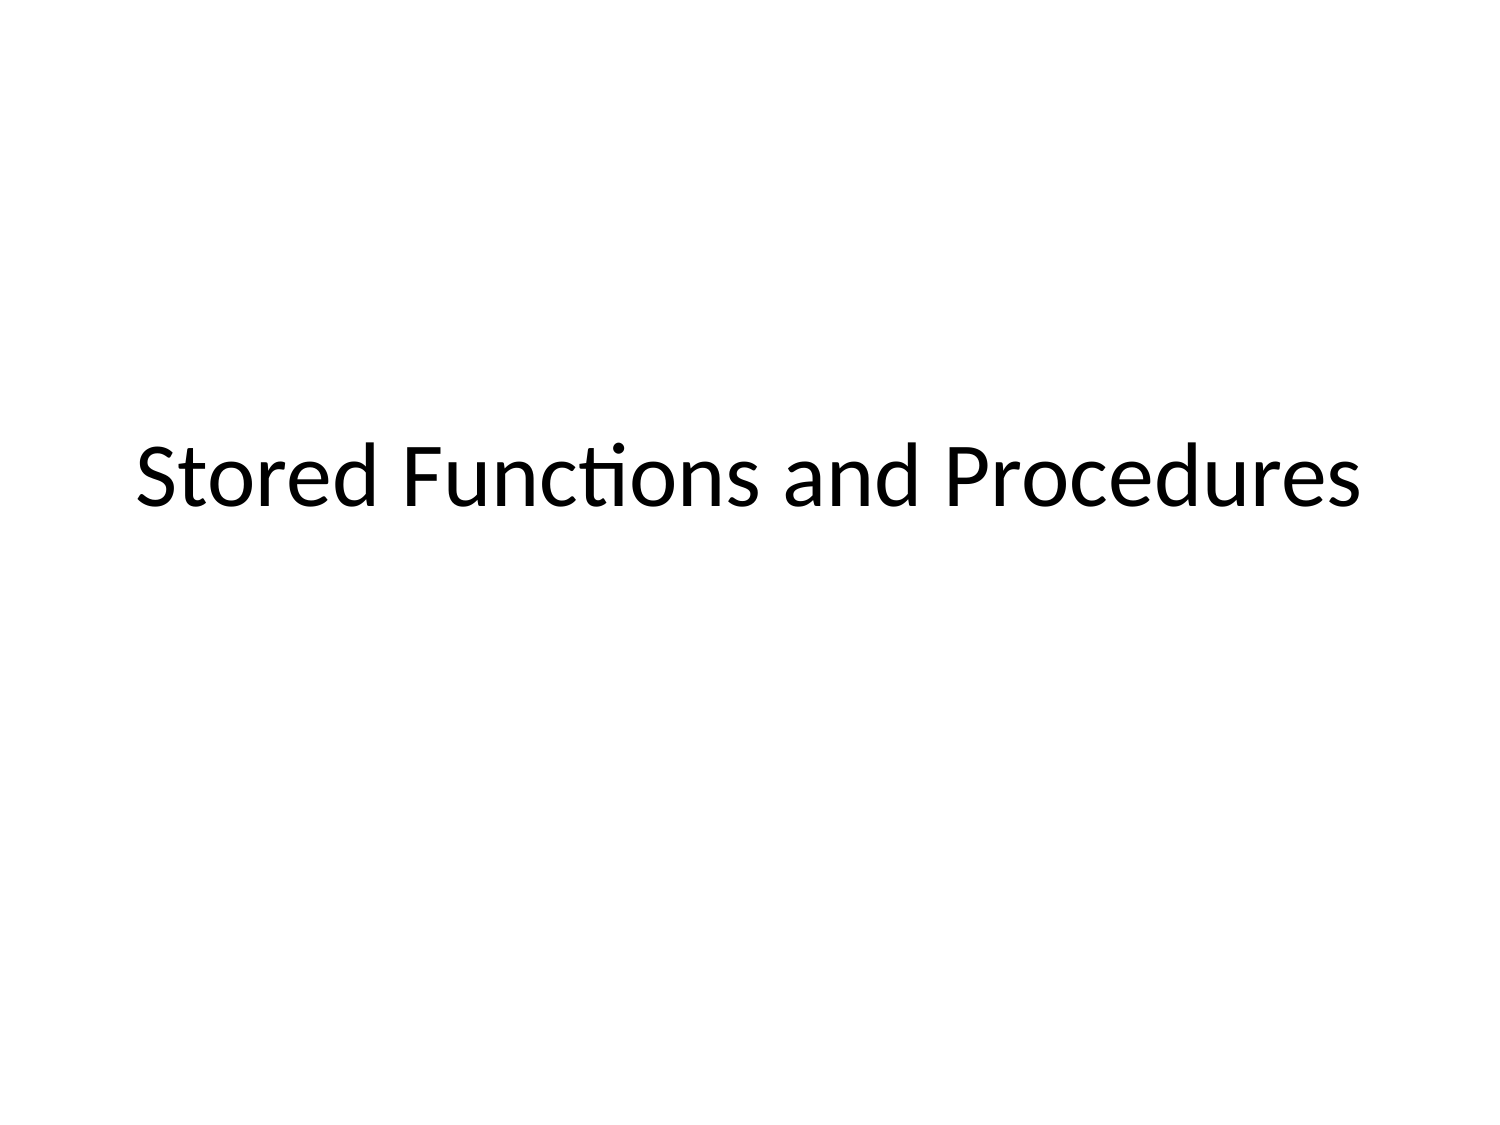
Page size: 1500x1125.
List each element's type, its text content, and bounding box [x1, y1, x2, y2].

title Stored Functions and Procedures [112, 349, 1388, 591]
